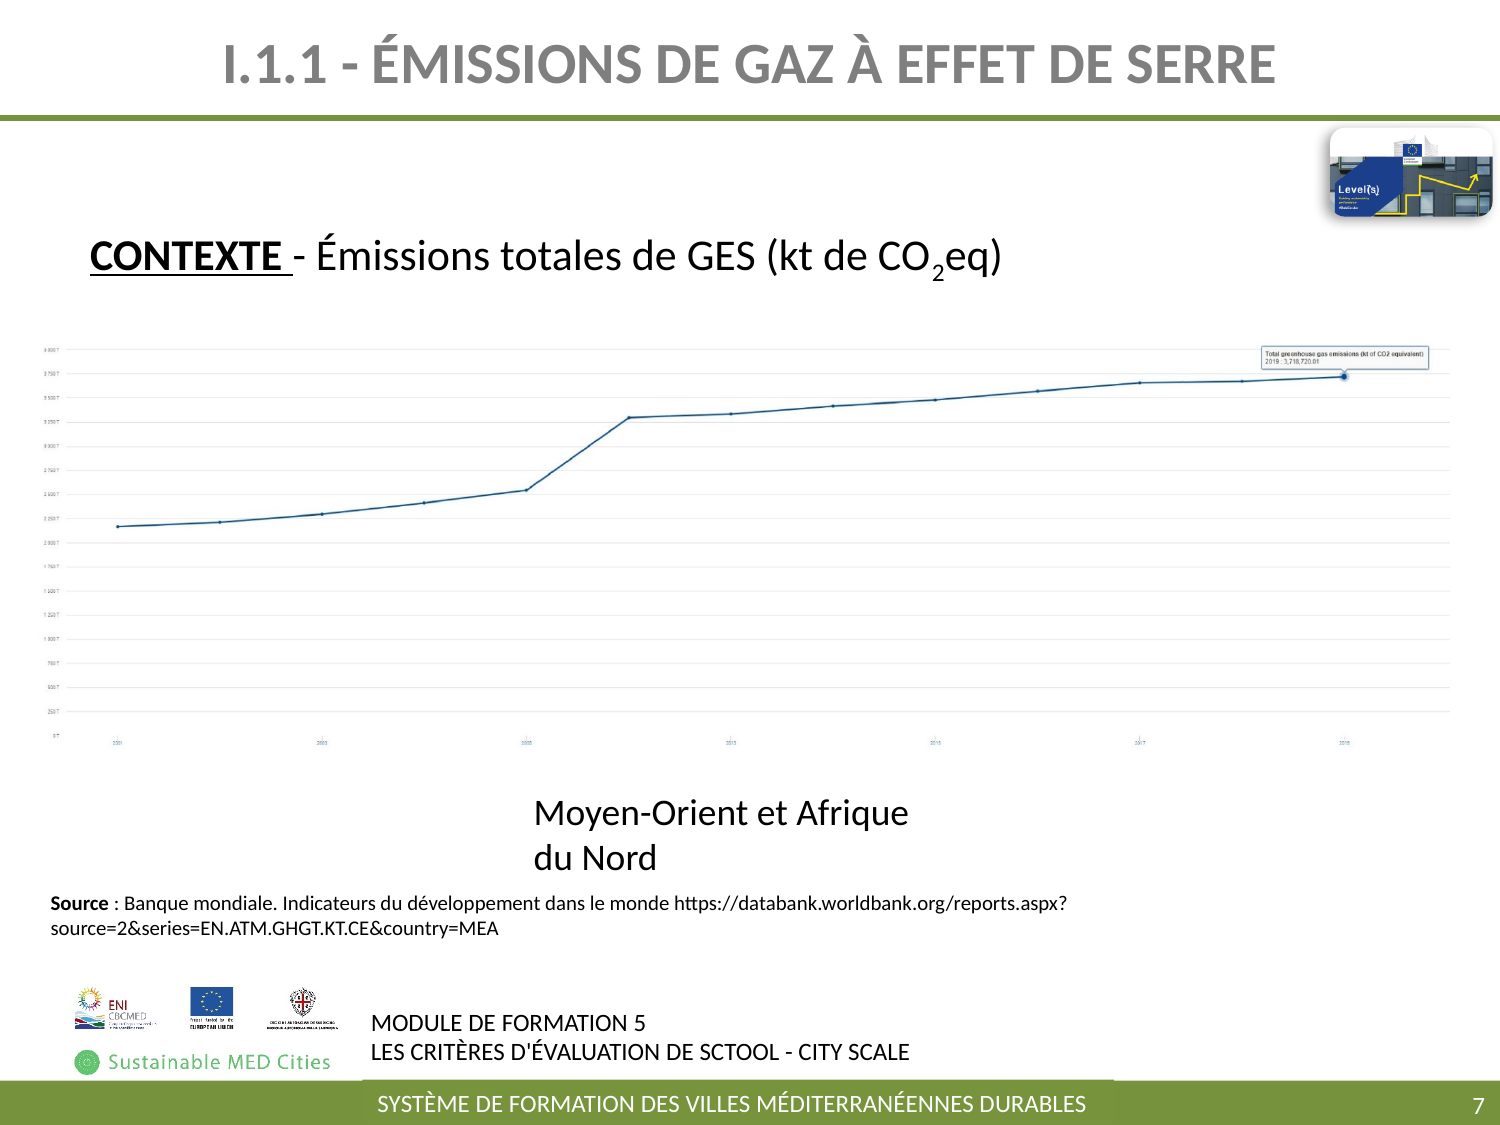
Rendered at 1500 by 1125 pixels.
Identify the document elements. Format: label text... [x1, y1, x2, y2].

title I.1.1 - ÉMISSIONS DE GAZ À EFFET DE SERRE [0, 0, 1500, 121]
picture [62, 978, 356, 1080]
slide_number ‹#› [1399, 1074, 1500, 1125]
text_box SYSTÈME DE FORMATION DES VILLES MÉDITERRANÉENNES DURABLES [362, 1079, 1114, 1125]
text_box Moyen-Orient et Afrique du Nord [518, 780, 969, 886]
picture [1329, 127, 1493, 217]
text_box Source : Banque mondiale. Indicateurs du développement dans le monde https://databank.worldbank.org/reports.aspx?source=2&series=EN.ATM.GHGT.KT.CE&country=MEA [35, 881, 1468, 972]
list CONTEXTE - Émissions totales de GES (kt de CO2eq) [75, 219, 1425, 331]
picture [37, 332, 1450, 753]
